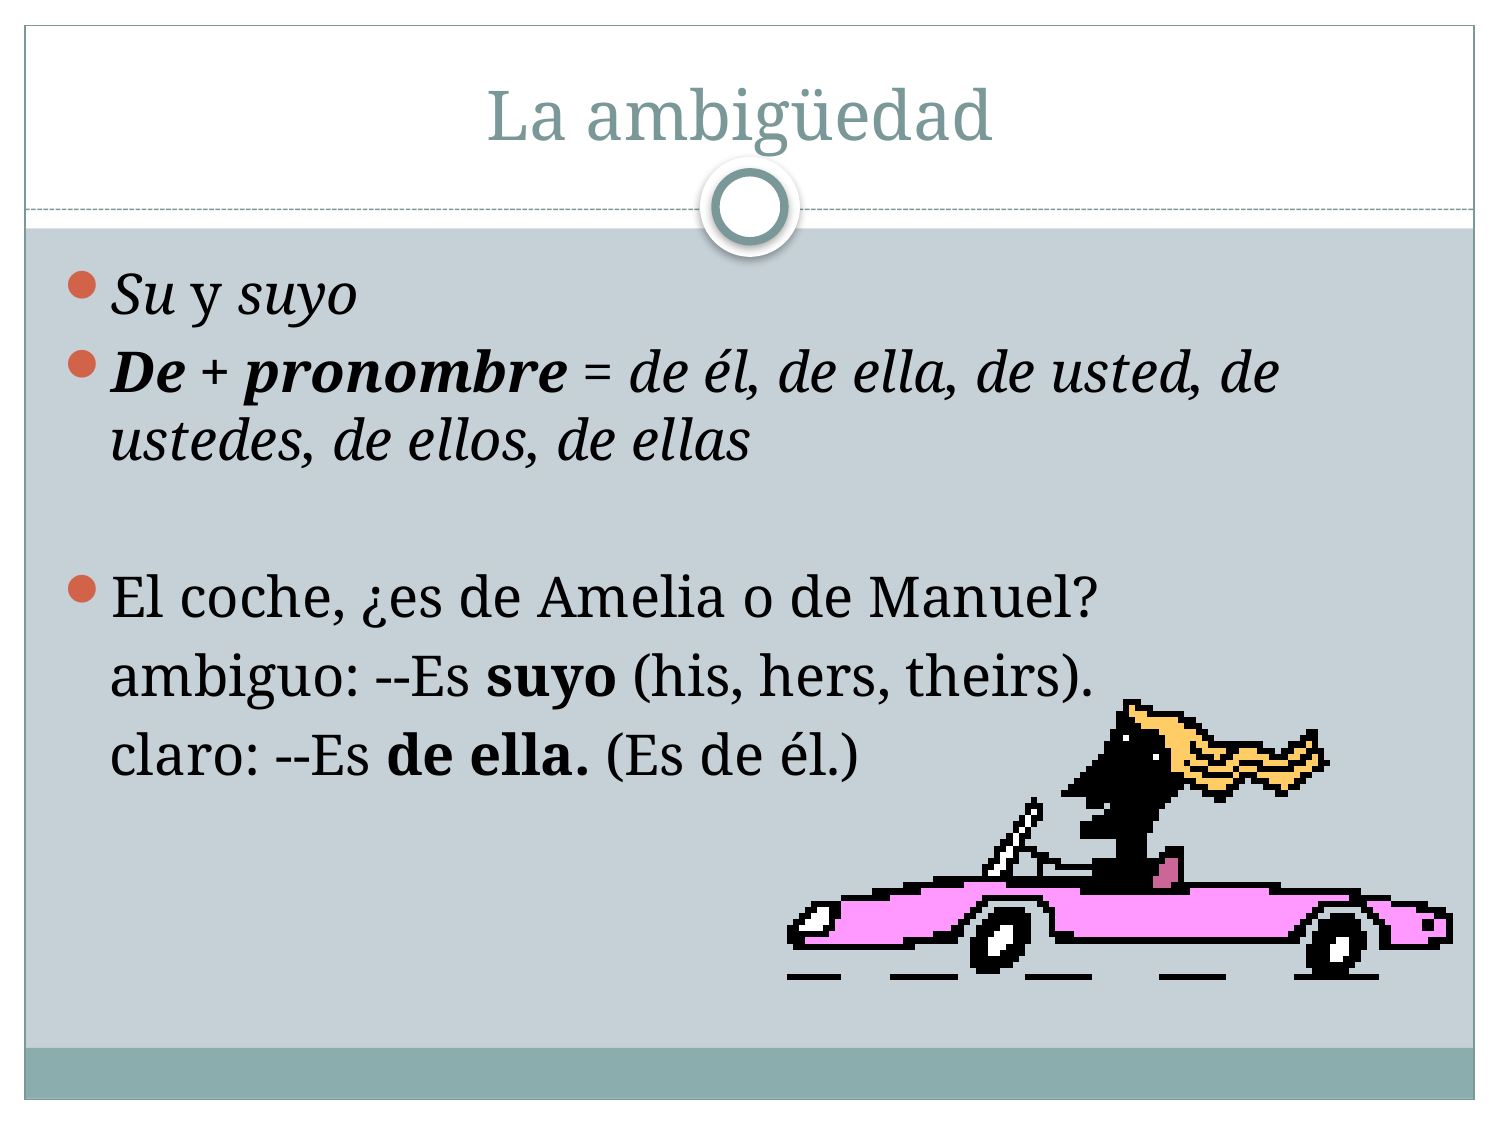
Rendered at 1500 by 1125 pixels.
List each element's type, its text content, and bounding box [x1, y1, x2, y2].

title La ambigüedad [49, 37, 1450, 162]
picture [787, 699, 1453, 987]
list Su y suyo De + pronombre = de él, de ella, de usted, de ustedes, de ellos, de ellas El coche, ¿es de Amelia o de Manuel? ambiguo: --Es suyo (his, hers, theirs). claro: --Es de ella. (Es de él.) [49, 250, 1445, 1001]
